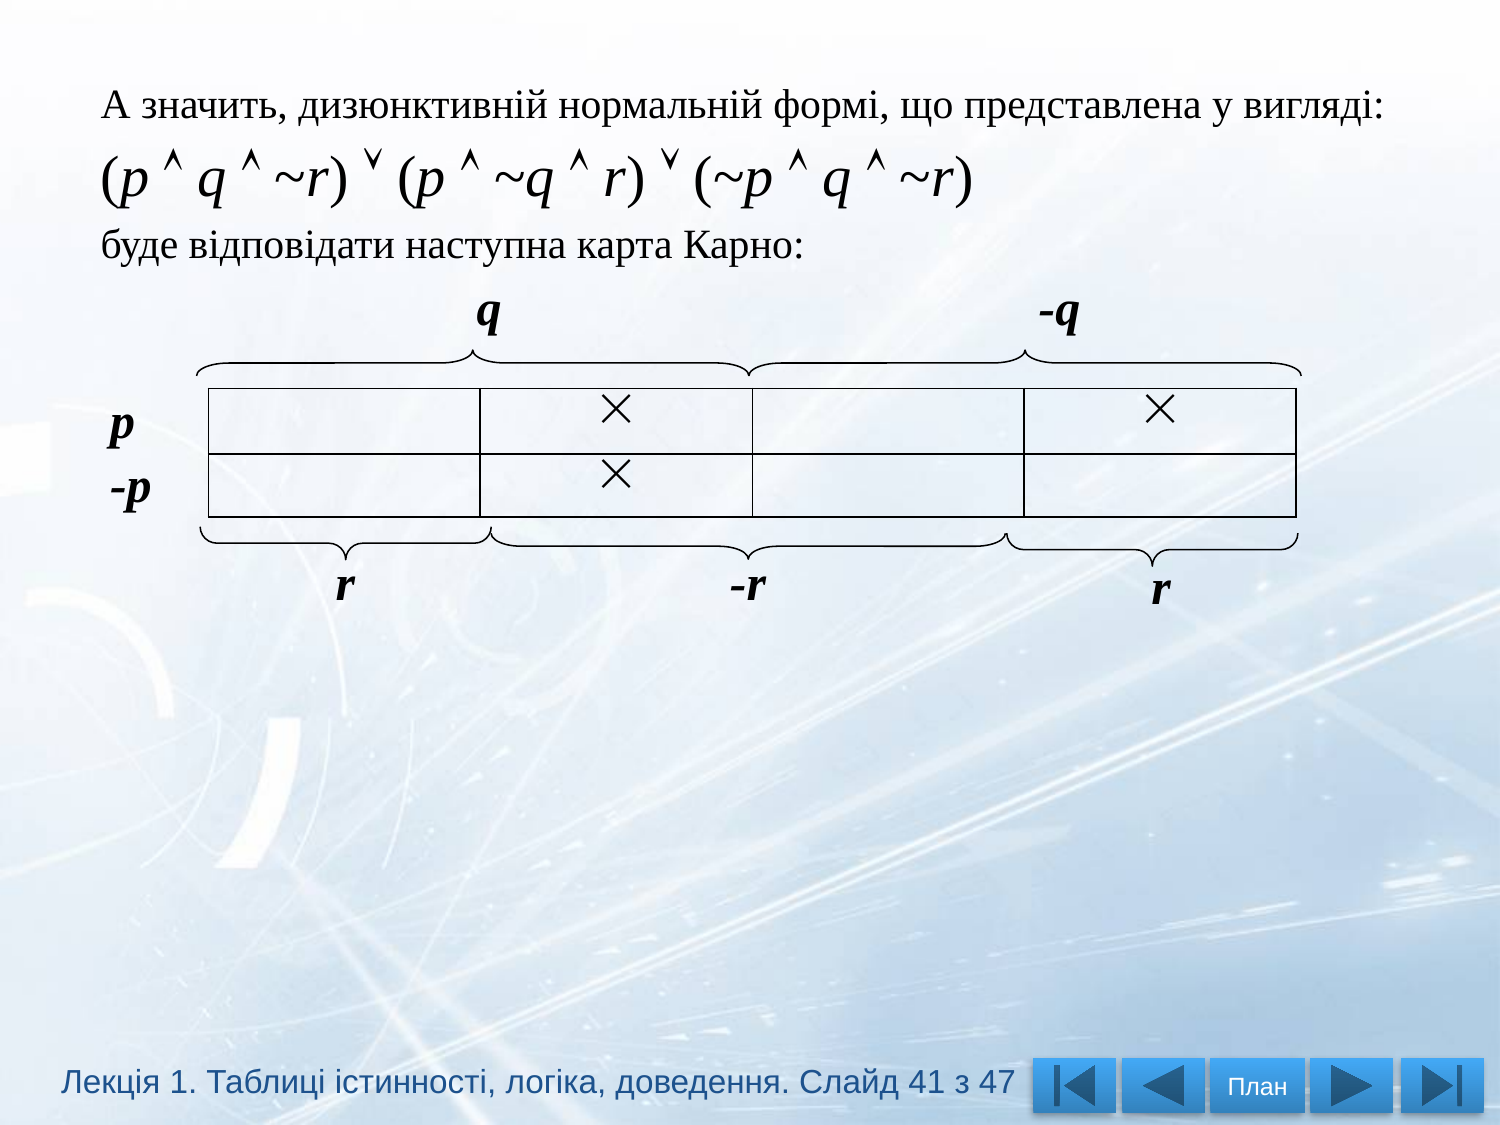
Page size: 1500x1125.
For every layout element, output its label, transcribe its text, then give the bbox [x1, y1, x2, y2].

table_cell -р [99, 454, 191, 517]
picture [0, 0, 1500, 1125]
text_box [1033, 1058, 1484, 1114]
text_box q -q [411, 268, 1110, 348]
text_box r [320, 576, 371, 618]
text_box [196, 349, 1302, 567]
table_header р [99, 388, 191, 454]
text_box Лекція 1. Таблиці істинності, логіка, доведення. Слайд 41 з 47 [46, 1052, 1033, 1107]
list А значить, дизюнктивній нормальній формі, що представлена у вигляді: (р  q  ~r)  (р  ~q  r)  (~р  q  ~r) буде відповідати наступна карта Карно: [85, 69, 1436, 1012]
text_box -r [715, 576, 782, 618]
text_box r [1136, 576, 1186, 622]
